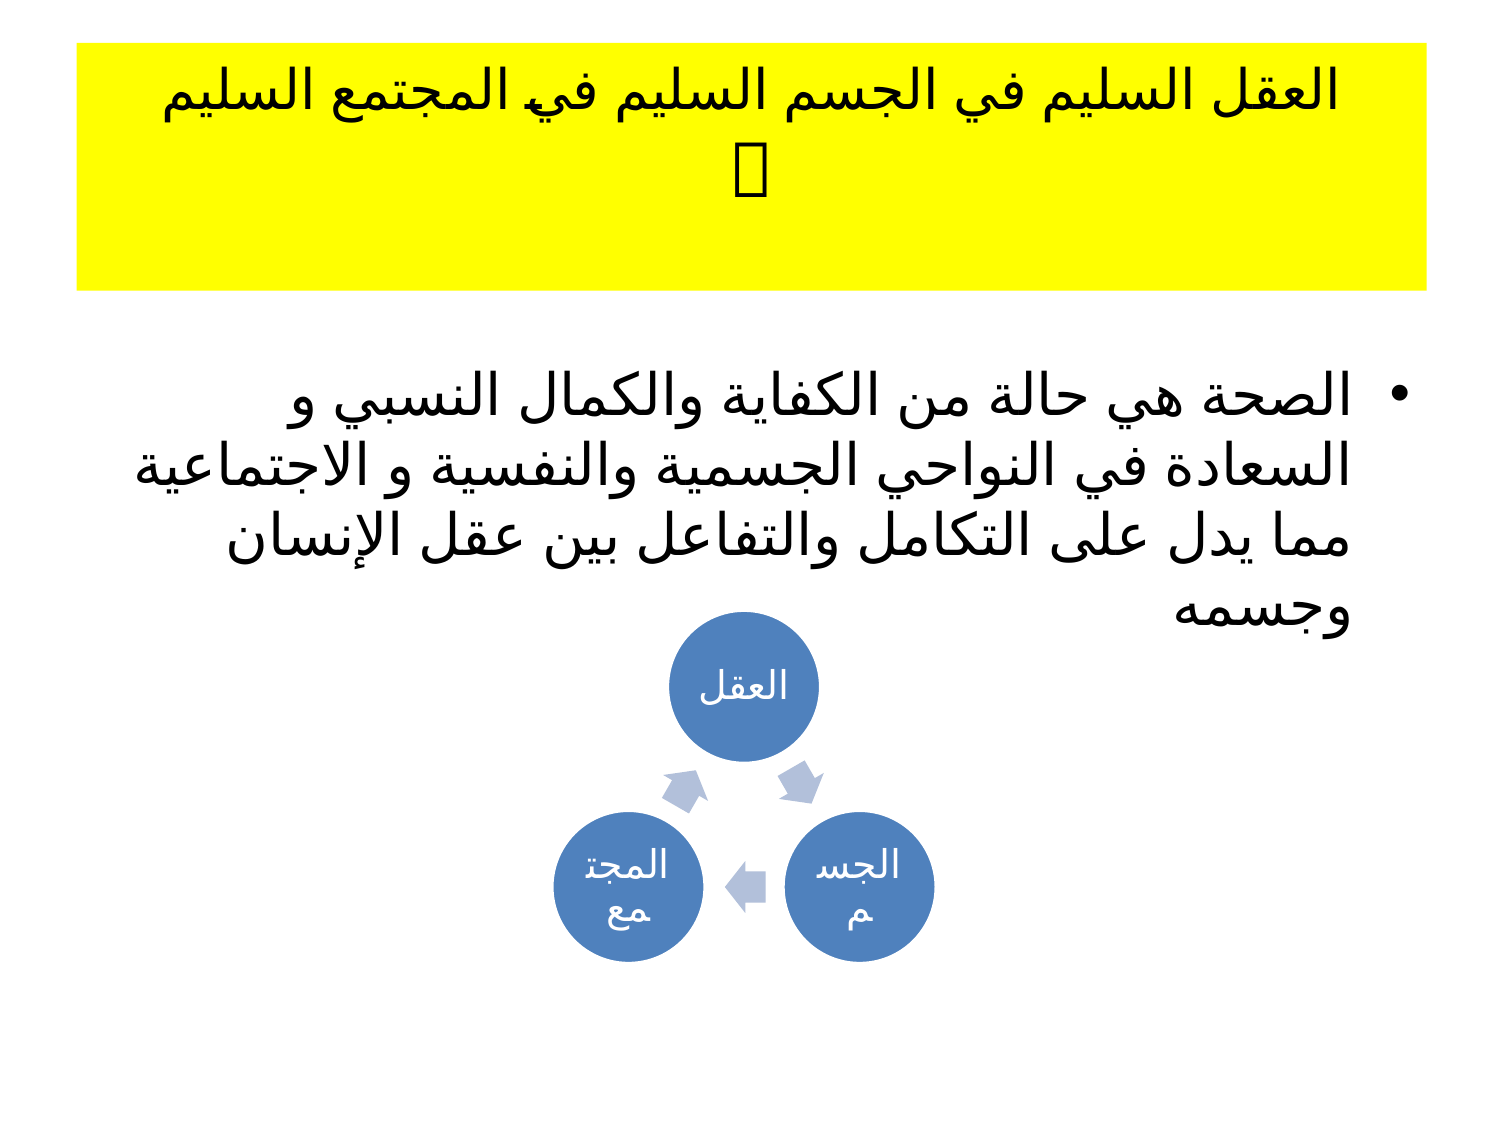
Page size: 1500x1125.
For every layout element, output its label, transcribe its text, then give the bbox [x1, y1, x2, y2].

list الصحة هي حالة من الكفاية والكمال النسبي و السعادة في النواحي الجسمية والنفسية و الاجتماعية مما يدل على التكامل والتفاعل بين عقل الإنسان وجسمه [75, 349, 1425, 1005]
title العقل السليم في الجسم السليم في المجتمع السليم  [76, 42, 1427, 291]
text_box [277, 609, 1211, 965]
